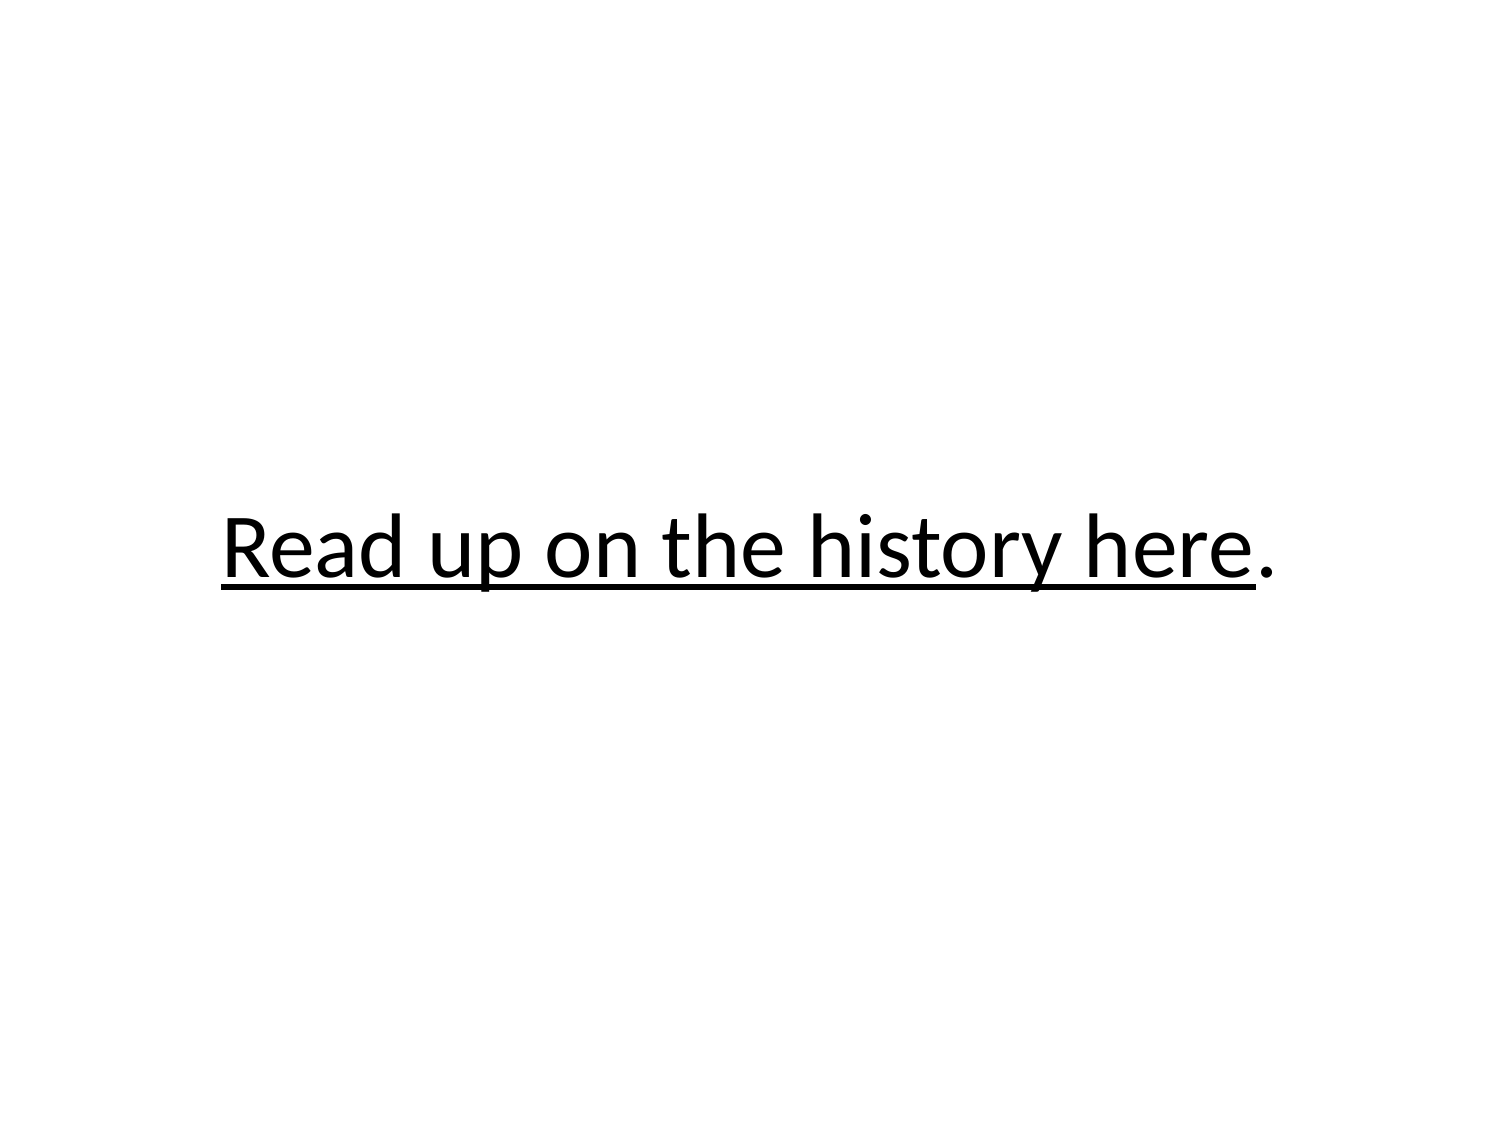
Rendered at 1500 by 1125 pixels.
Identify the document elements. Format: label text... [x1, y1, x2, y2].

title Read up on the history here. [74, 44, 1426, 1038]
